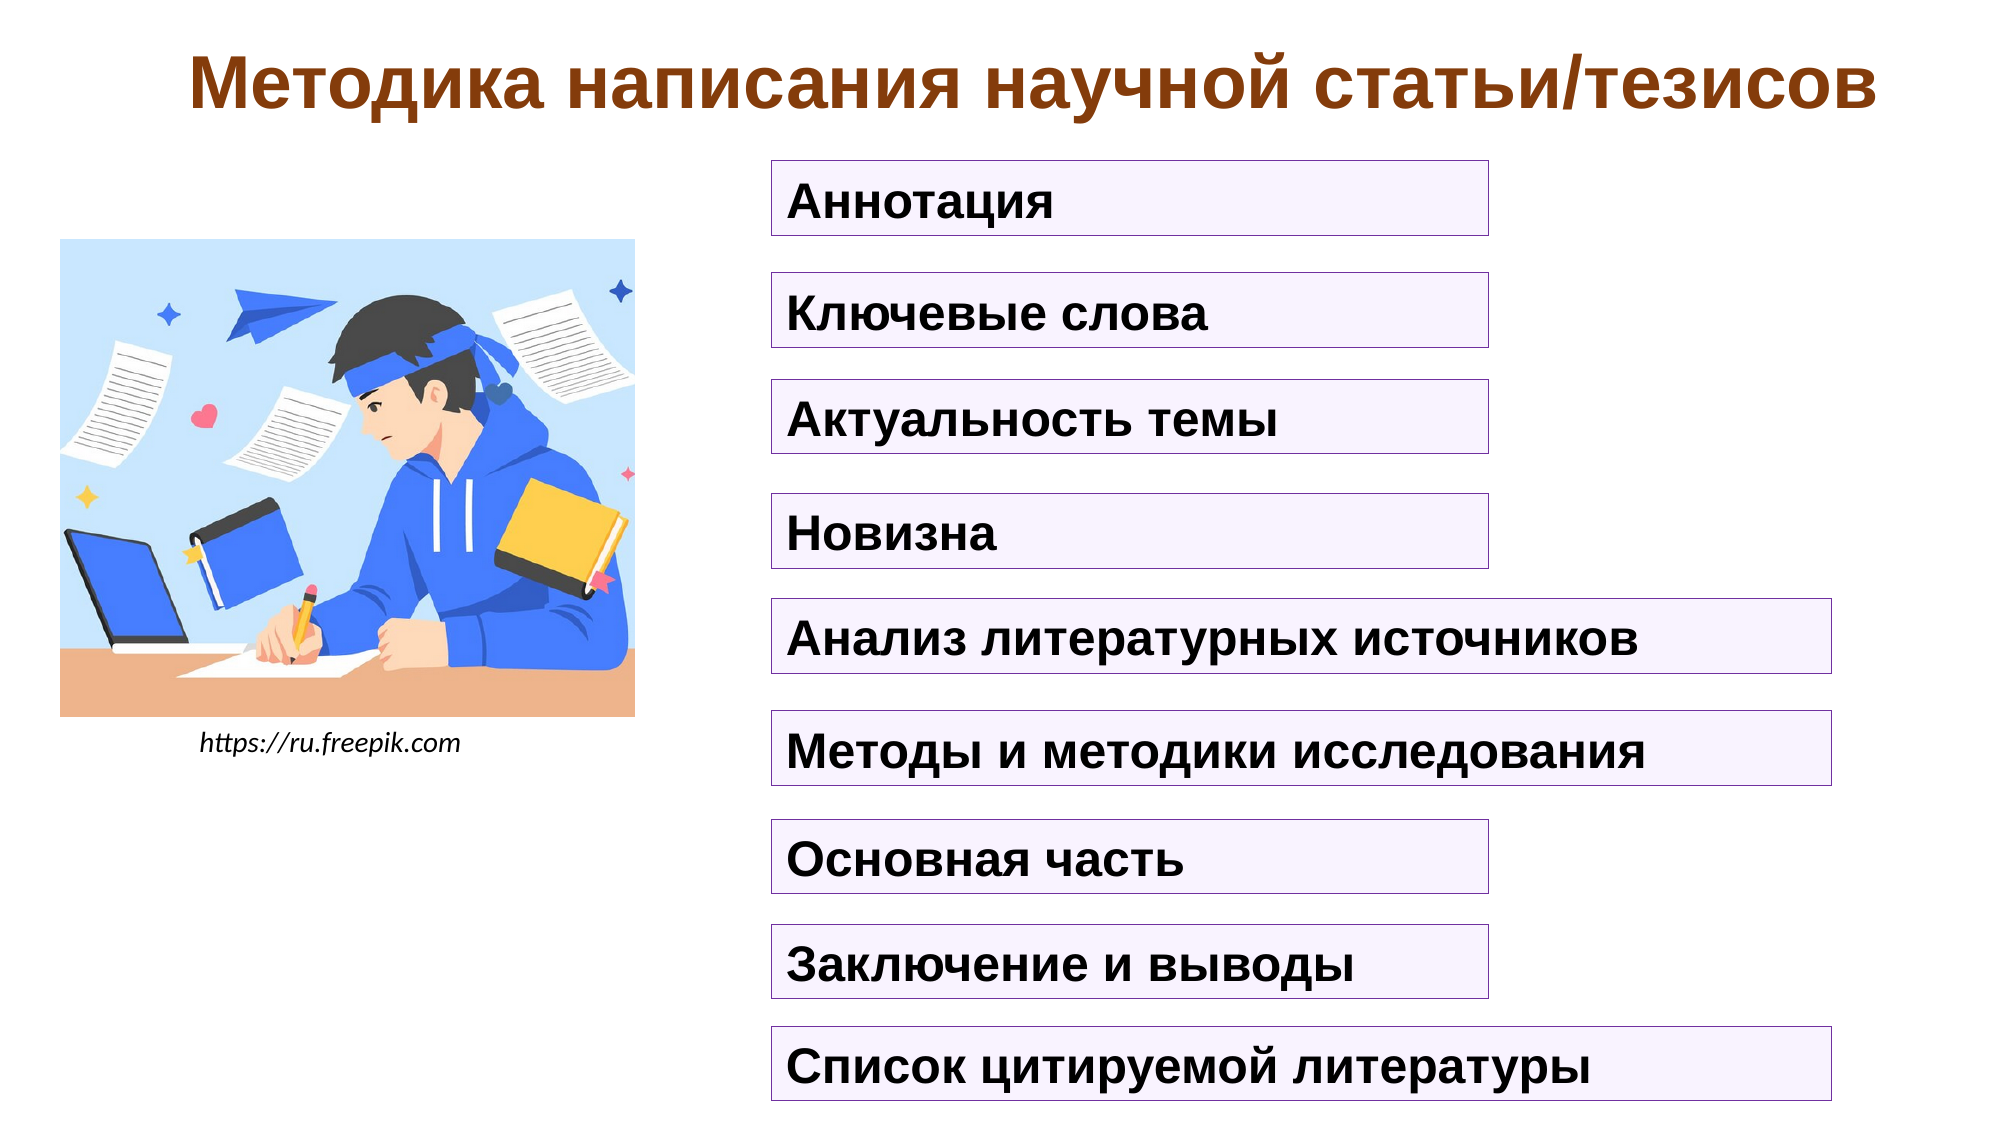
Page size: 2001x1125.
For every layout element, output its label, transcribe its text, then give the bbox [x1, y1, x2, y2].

text_box Основная часть [771, 819, 1489, 894]
text_box Актуальность темы [771, 379, 1489, 454]
text_box Анализ литературных источников [771, 598, 1832, 674]
text_box Новизна [771, 493, 1489, 569]
text_box Методика написания научной статьи/тезисов [142, 26, 1925, 131]
text_box Ключевые слова [771, 272, 1489, 348]
text_box Список цитируемой литературы [771, 1026, 1832, 1101]
text_box https://ru.freepik.com [26, 716, 635, 767]
text_box Аннотация [771, 160, 1489, 236]
text_box Методы и методики исследования [771, 710, 1832, 786]
text_box Заключение и выводы [771, 924, 1489, 999]
picture [60, 239, 635, 717]
